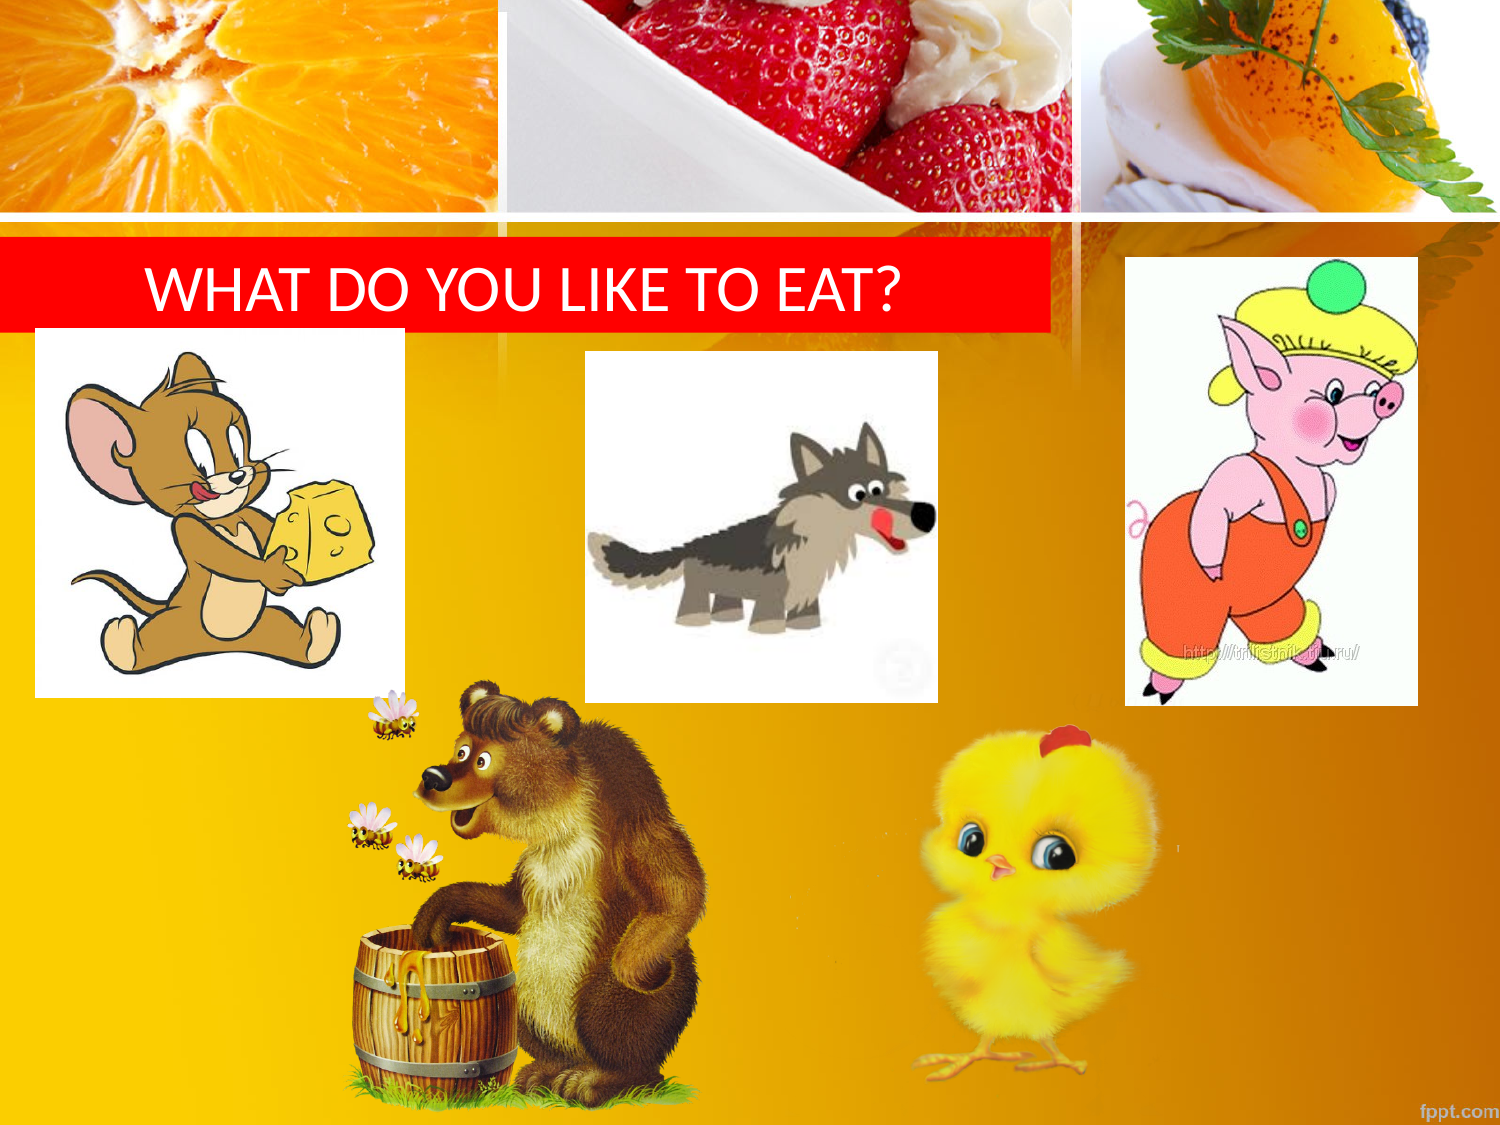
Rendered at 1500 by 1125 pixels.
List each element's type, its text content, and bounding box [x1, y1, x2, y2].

title WHAT DO YOU LIKE TO EAT? [0, 236, 1051, 333]
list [34, 327, 405, 698]
picture [0, 0, 1500, 1125]
